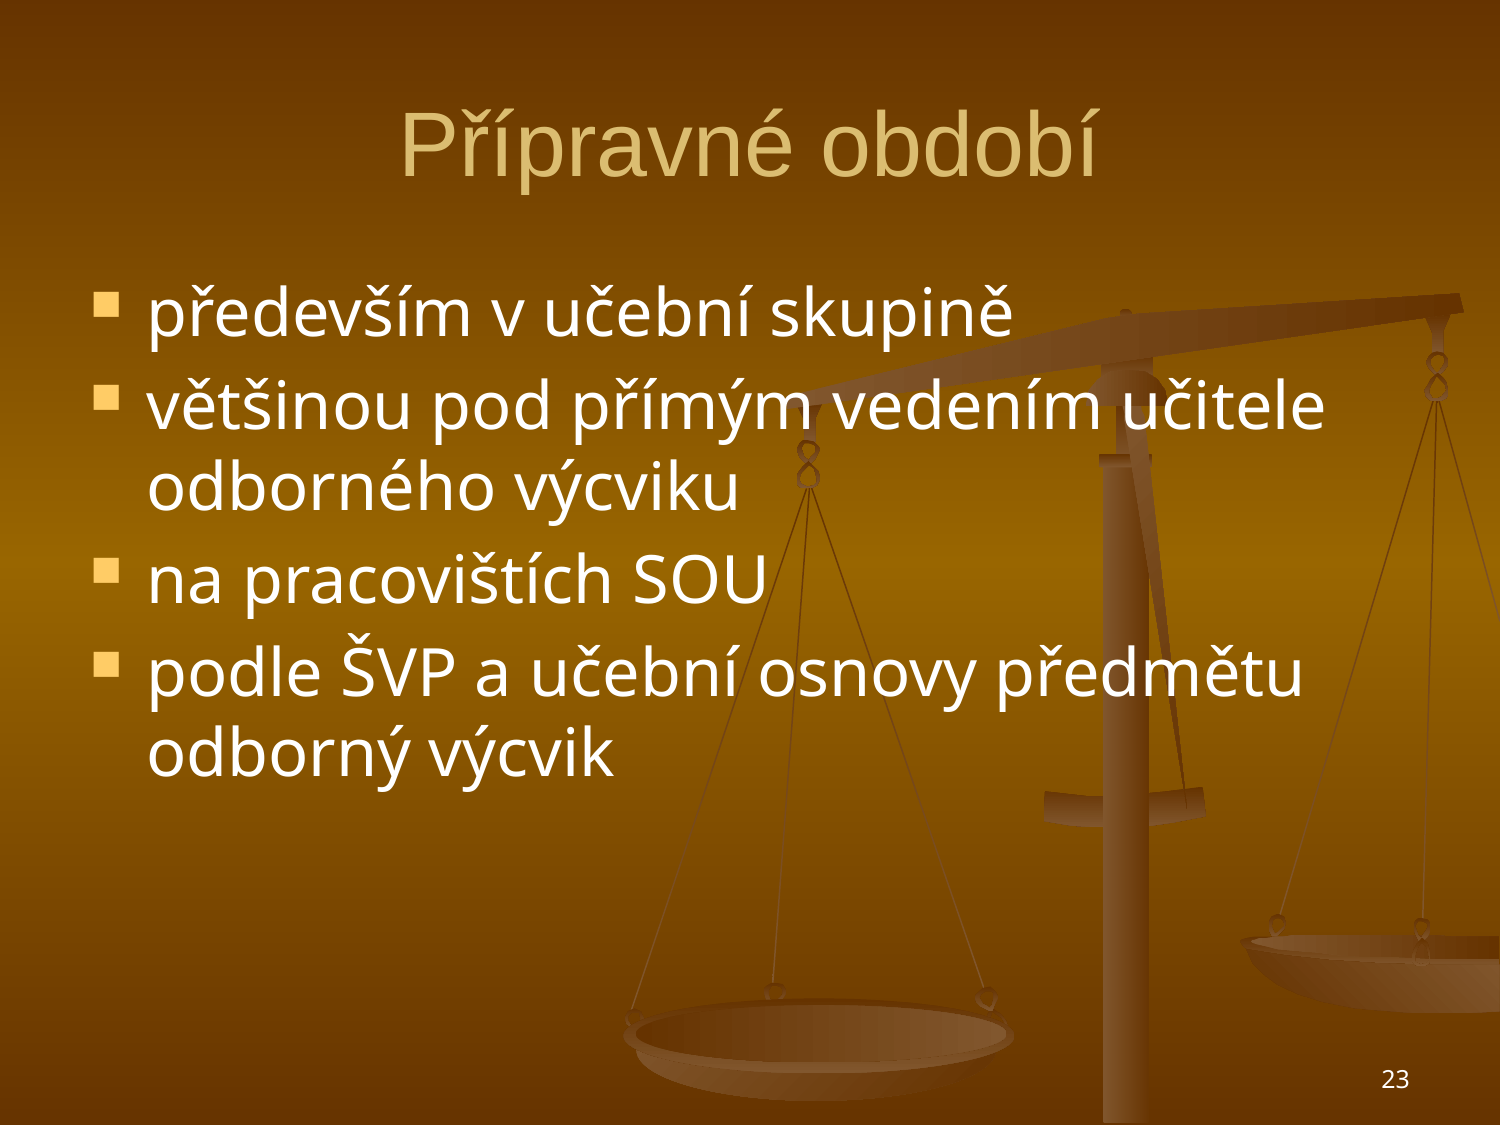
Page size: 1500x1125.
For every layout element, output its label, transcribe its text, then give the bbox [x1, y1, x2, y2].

title Přípravné období [74, 45, 1426, 234]
list především v učební skupině většinou pod přímým vedením učitele odborného výcviku na pracovištích SOU podle ŠVP a učební osnovy předmětu odborný výcvik [74, 262, 1426, 1006]
slide_number 23 [1074, 1029, 1426, 1106]
